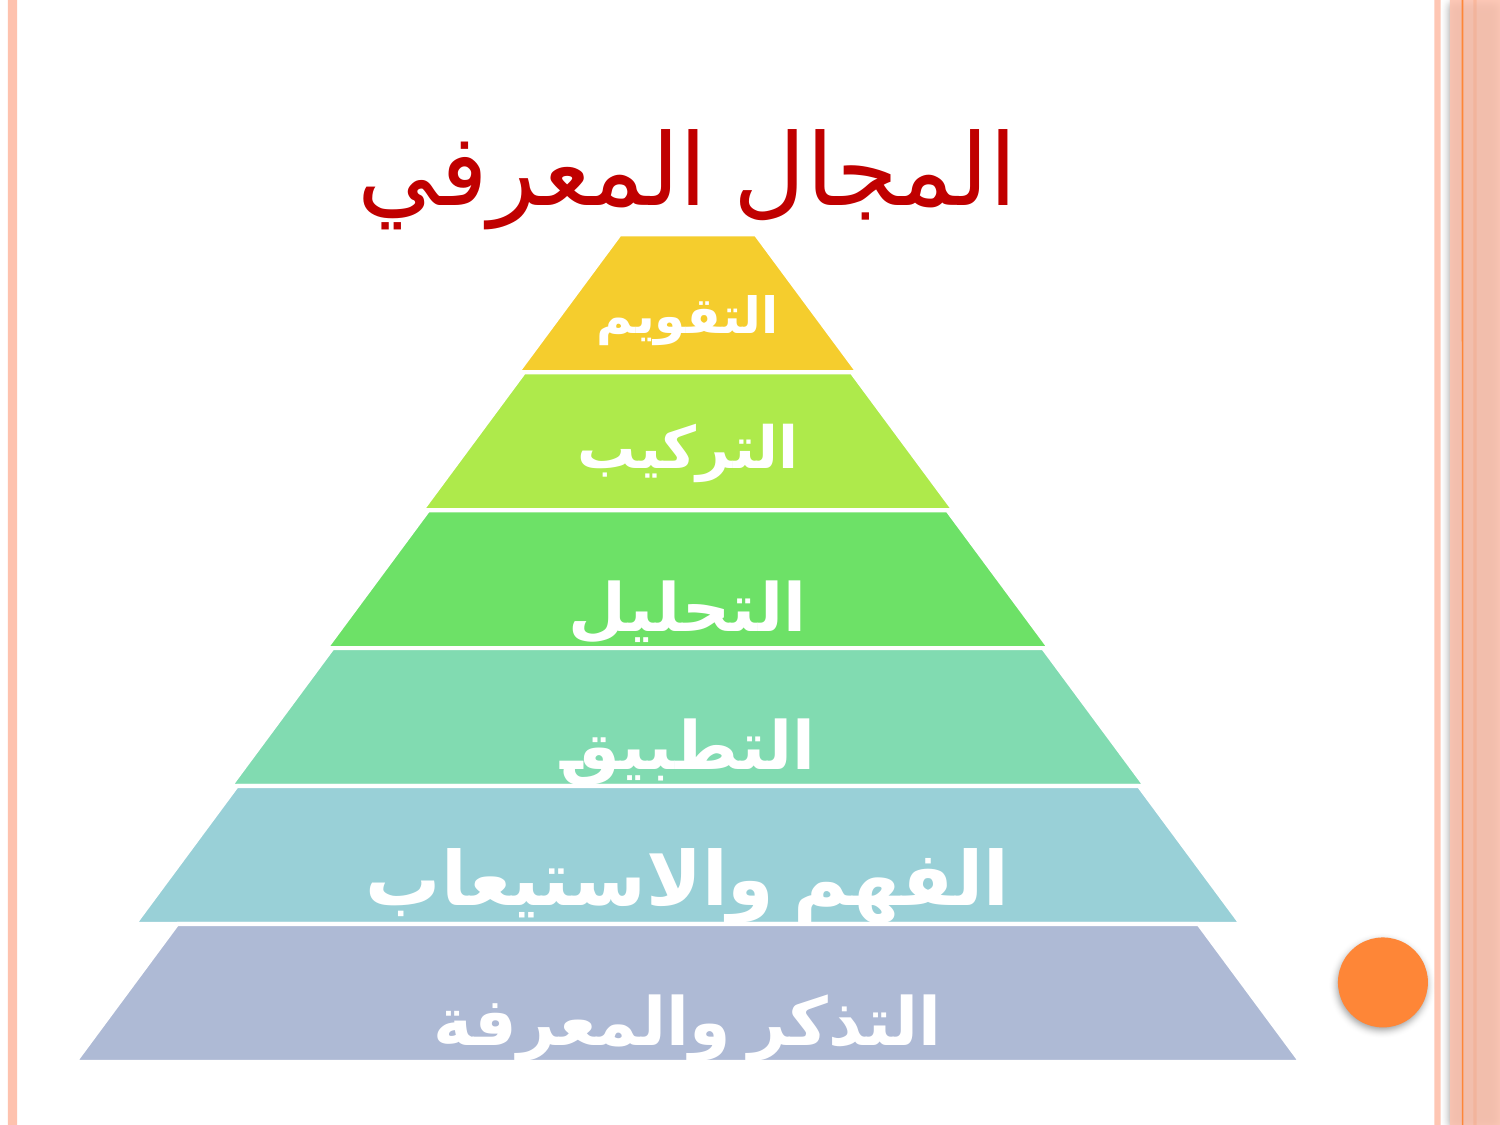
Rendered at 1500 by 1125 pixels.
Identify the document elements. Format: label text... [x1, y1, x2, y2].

title المجال المعرفي [75, 45, 1300, 232]
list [74, 233, 1302, 1063]
